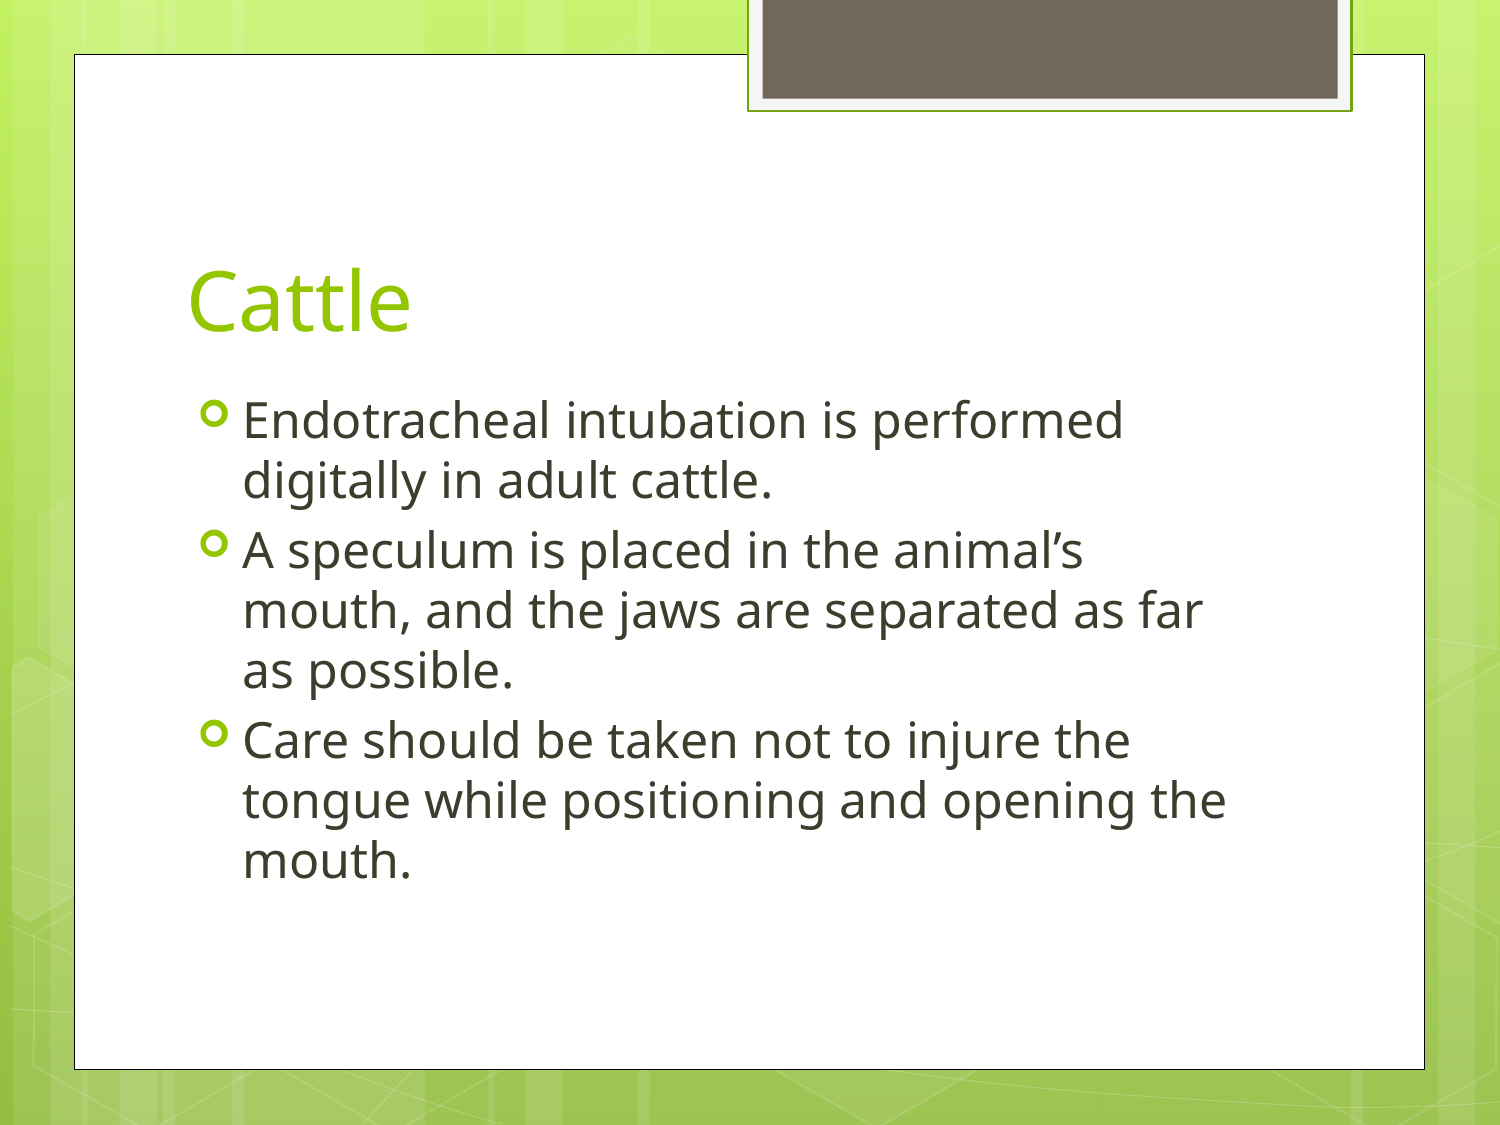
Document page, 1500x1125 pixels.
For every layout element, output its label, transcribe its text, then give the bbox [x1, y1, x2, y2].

title Cattle [171, 168, 1324, 357]
list Endotracheal intubation is performed digitally in adult cattle. A speculum is placed in the animal’s mouth, and the jaws are separated as far as possible. Care should be taken not to injure the tongue while positioning and opening the mouth. [171, 381, 1283, 957]
